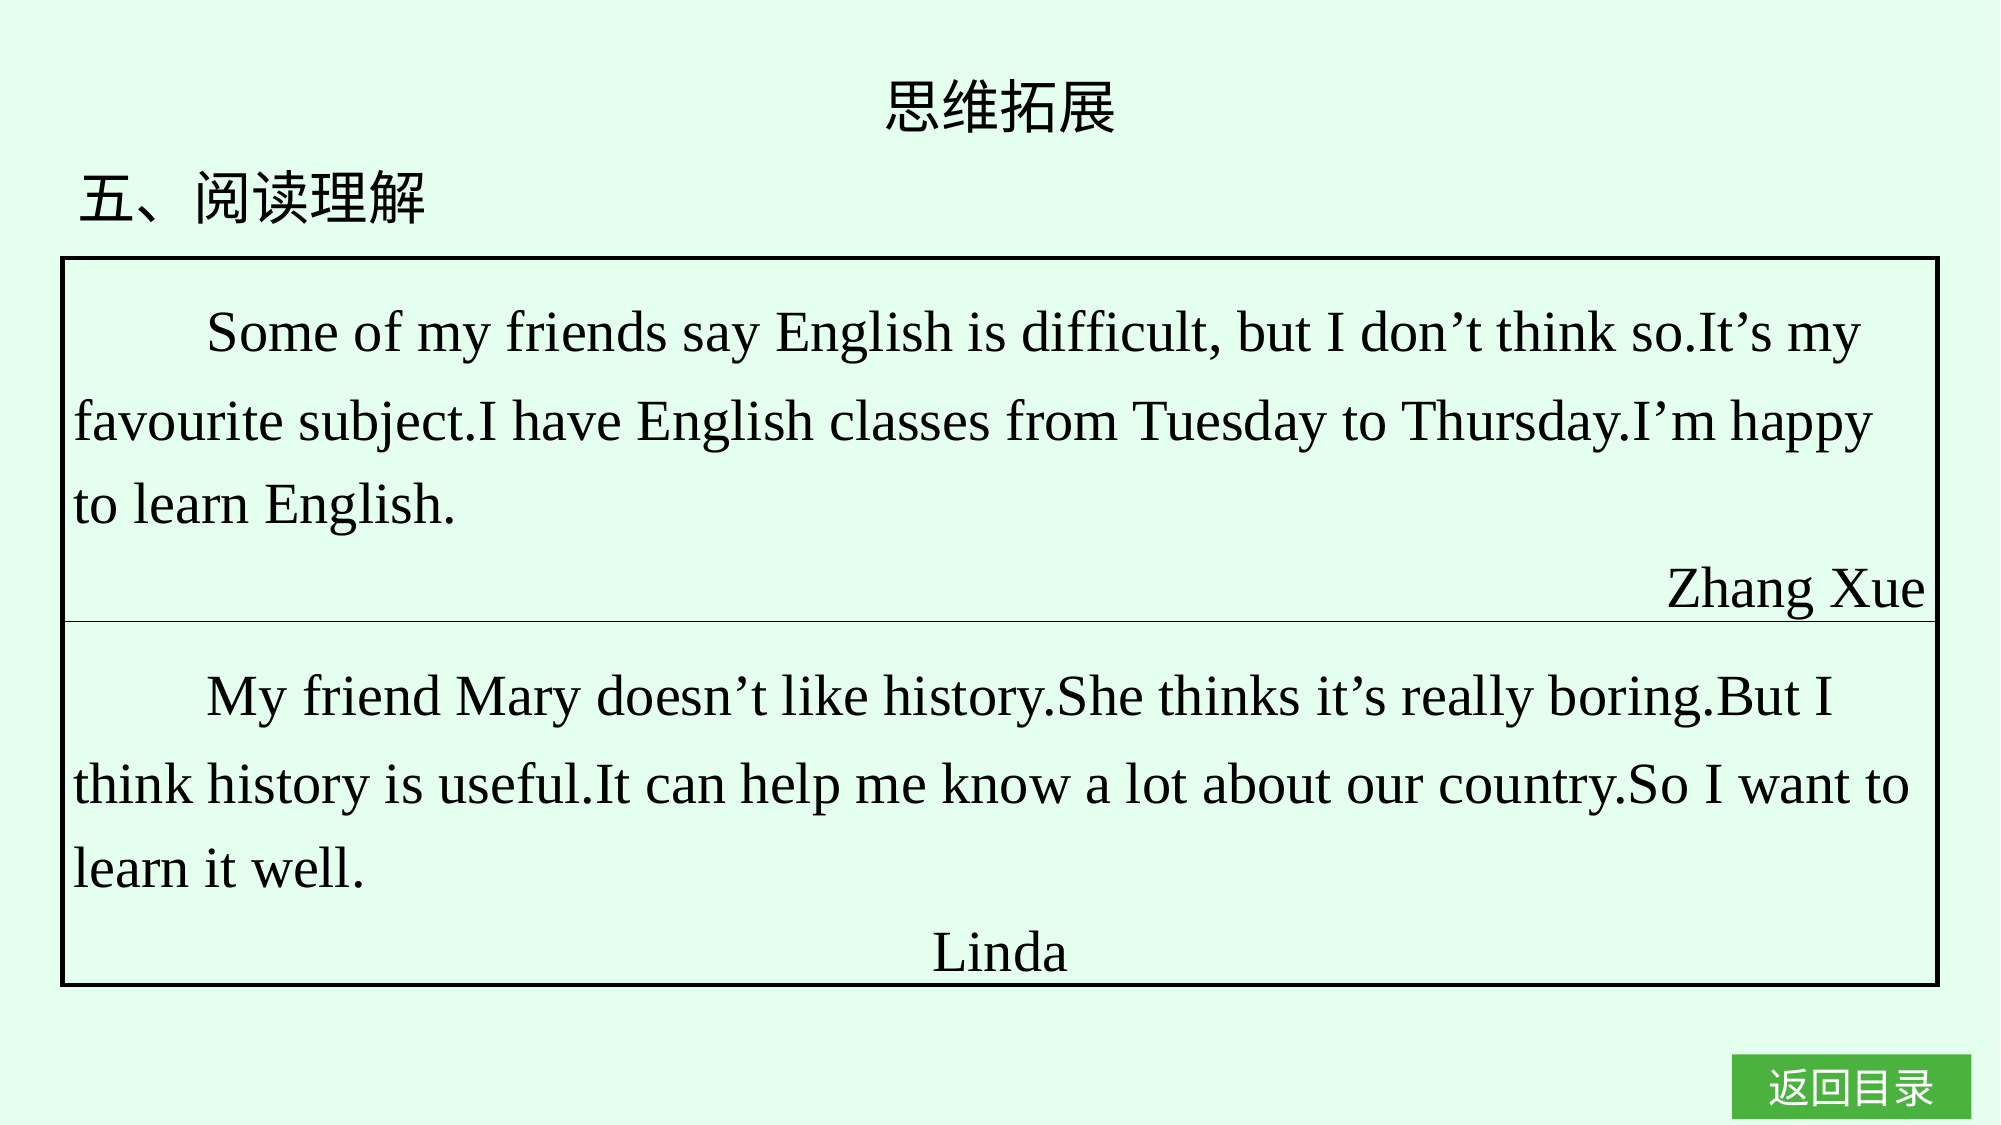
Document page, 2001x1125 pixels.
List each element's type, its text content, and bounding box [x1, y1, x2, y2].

text_box 思维拓展 五、阅读理解 [62, 42, 1938, 239]
table_header Some of my friends say English is difficult, but I don’t think so.It’s my favourite subject.I have English classes from Tuesday to Thursday.I’m happy to learn English. Zhang Xue [65, 260, 1935, 621]
table_cell My friend Mary doesn’t like history.She thinks it’s really boring.But I think history is useful.It can help me know a lot about our country.So I want to learn it well. Linda [65, 622, 1935, 983]
